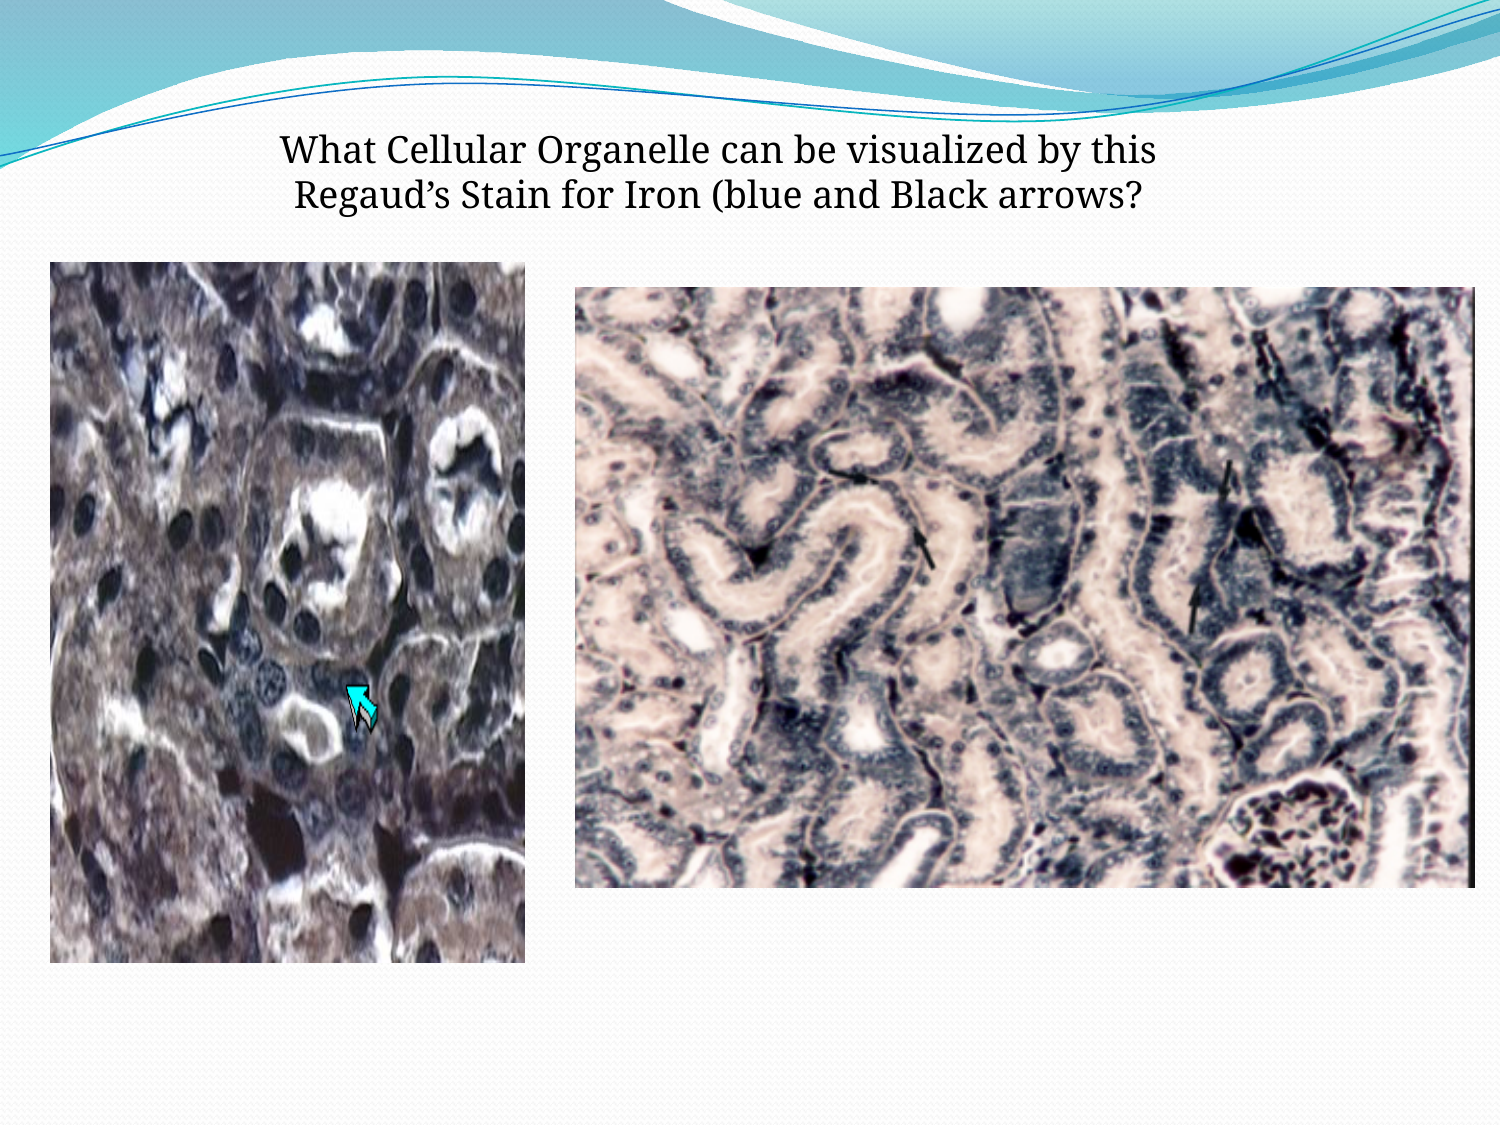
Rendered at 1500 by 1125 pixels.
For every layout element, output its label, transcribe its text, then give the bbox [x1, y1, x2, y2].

text_box What Cellular Organelle can be visualized by this Regaud’s Stain for Iron (blue and Black arrows? [224, 118, 1213, 224]
picture [49, 261, 526, 963]
picture [574, 287, 1476, 888]
